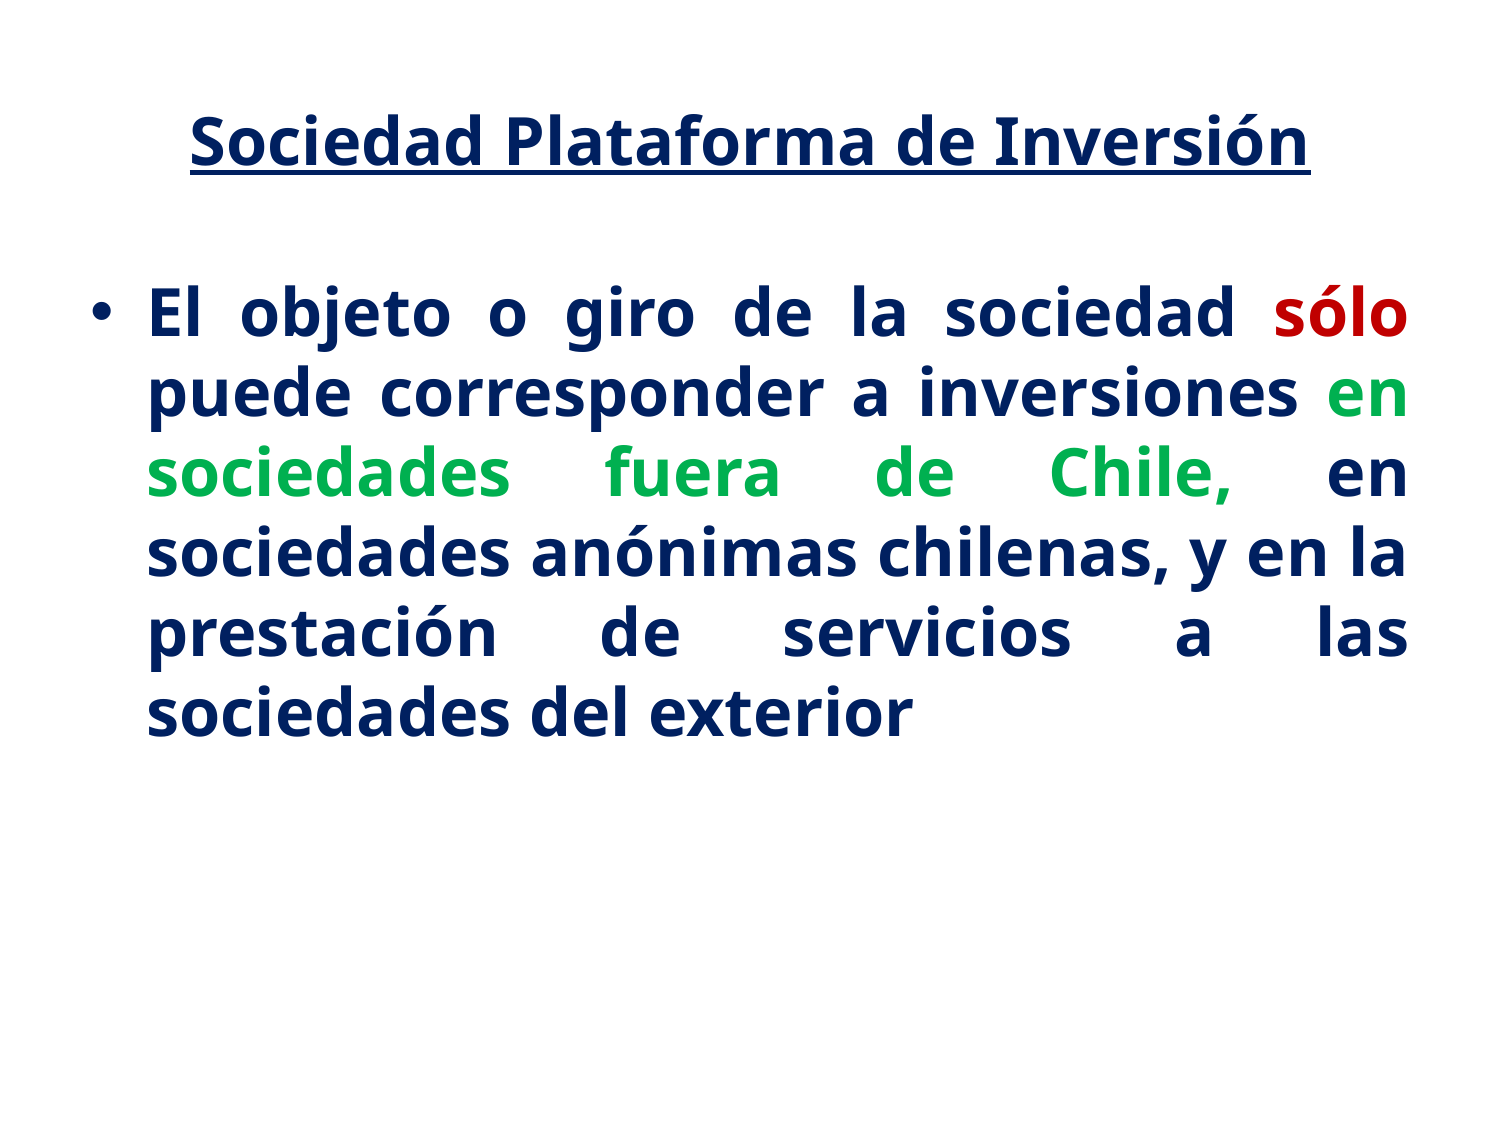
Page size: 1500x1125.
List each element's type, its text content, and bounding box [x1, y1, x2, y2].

title Sociedad Plataforma de Inversión [74, 44, 1426, 233]
list El objeto o giro de la sociedad sólo puede corresponder a inversiones en sociedades fuera de Chile, en sociedades anónimas chilenas, y en la prestación de servicios a las sociedades del exterior [74, 262, 1426, 1006]
